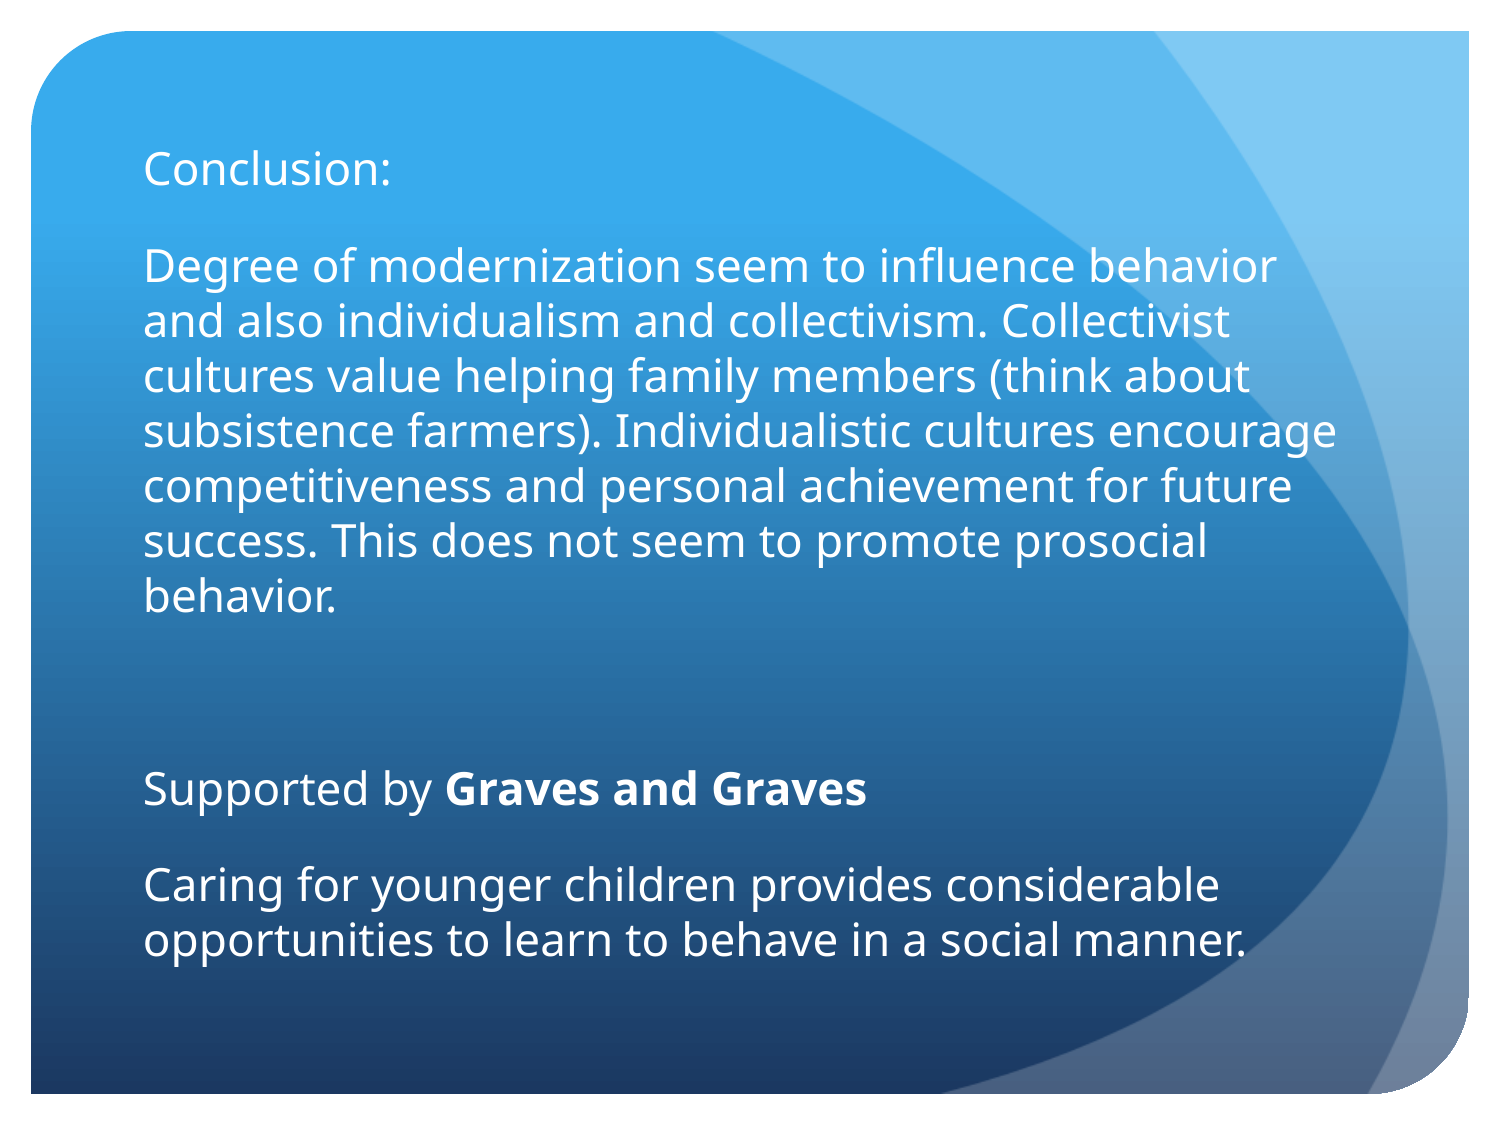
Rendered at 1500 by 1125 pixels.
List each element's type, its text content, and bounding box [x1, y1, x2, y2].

picture [24, 30, 1473, 1094]
list Conclusion: Degree of modernization seem to influence behavior and also individualism and collectivism. Collectivist cultures value helping family members (think about subsistence farmers). Individualistic cultures encourage competitiveness and personal achievement for future success. This does not seem to promote prosocial behavior. Supported by Graves and Graves Caring for younger children provides considerable opportunities to learn to behave in a social manner. [127, 132, 1372, 991]
